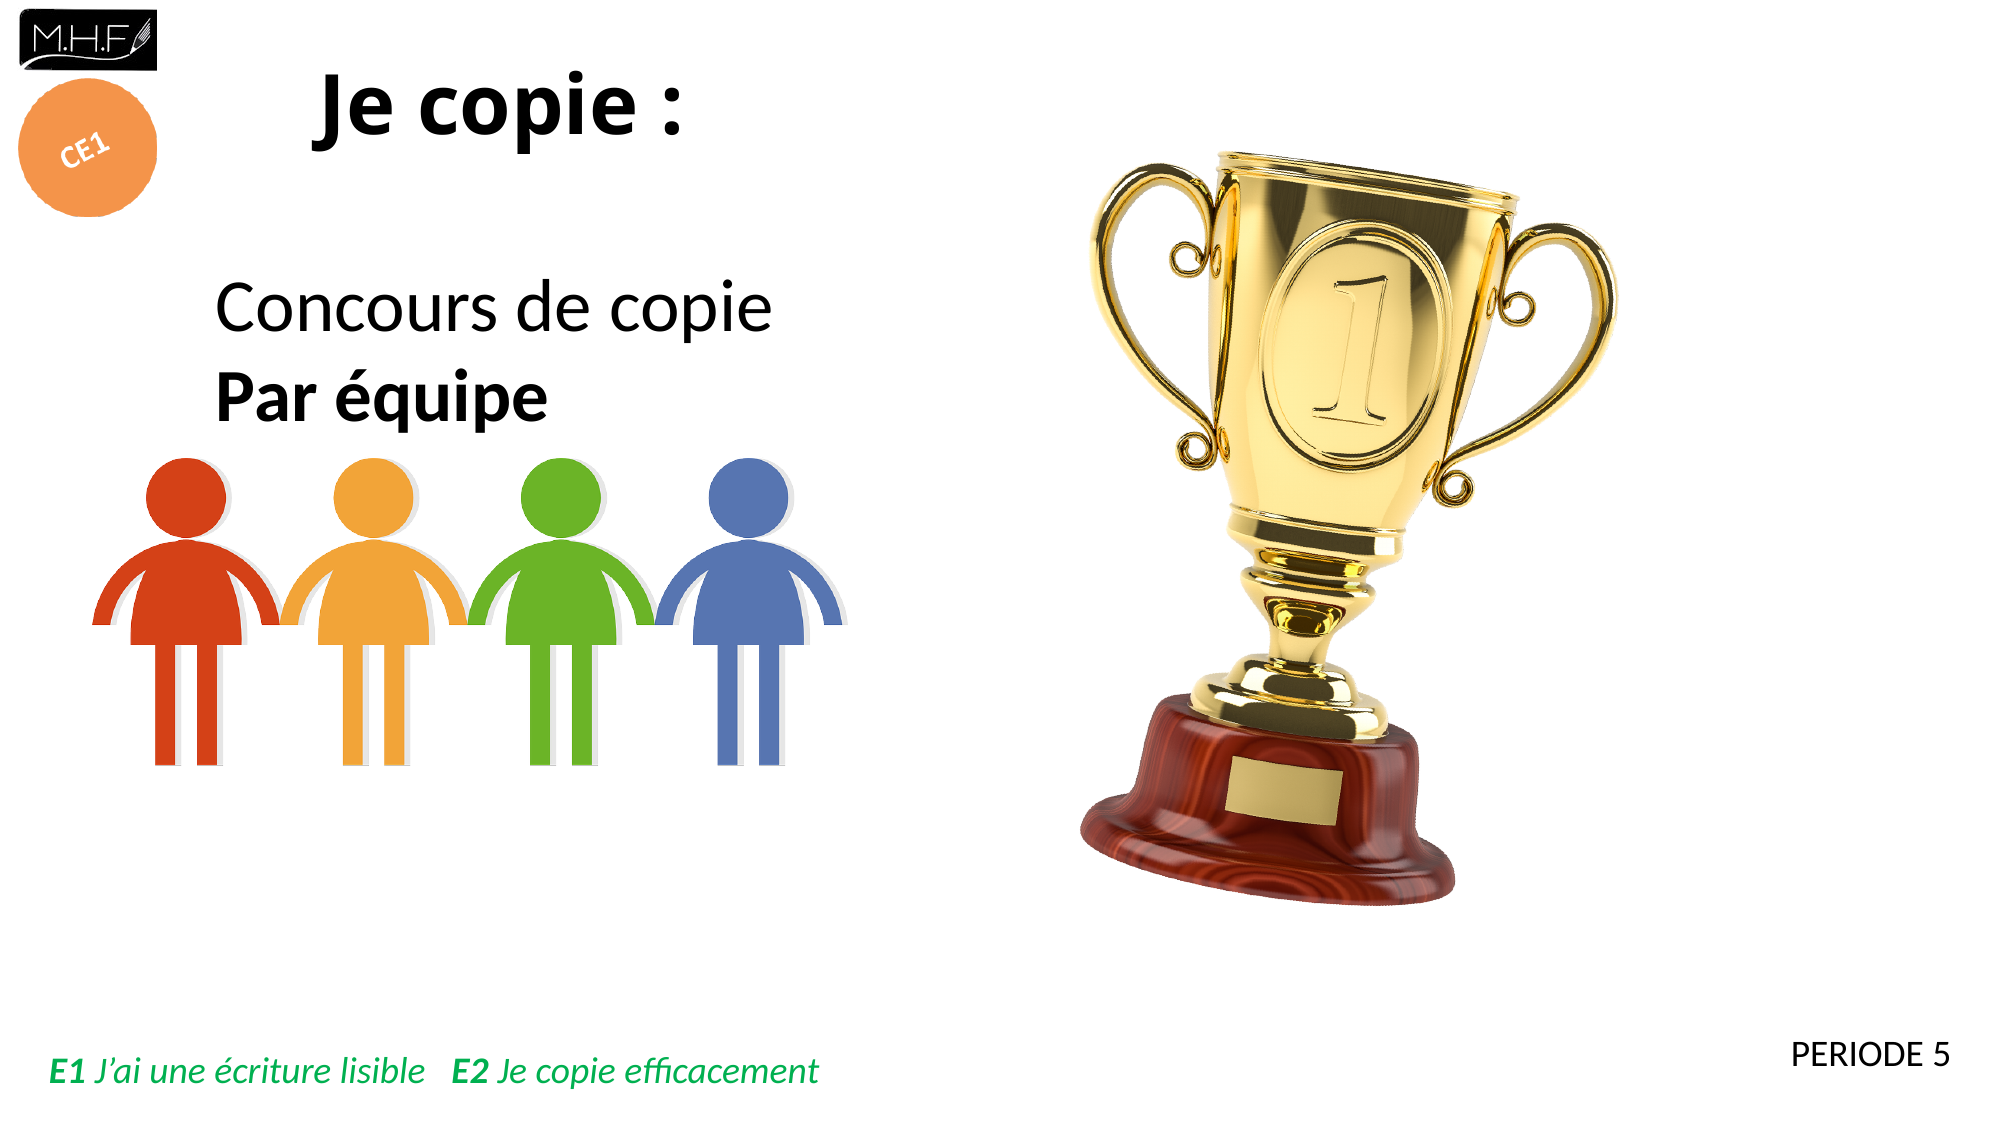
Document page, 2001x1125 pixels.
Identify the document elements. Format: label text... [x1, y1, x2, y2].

text_box Je copie : [303, 7, 1549, 208]
picture [18, 78, 157, 218]
text_box PERIODE 5 [1362, 1021, 1967, 1082]
text_box E1 J’ai une écriture lisible E2 Je copie efficacement [33, 1038, 973, 1125]
picture [92, 50, 1796, 1018]
text_box Concours de copie Par équipe [200, 249, 827, 422]
picture [16, 7, 157, 74]
